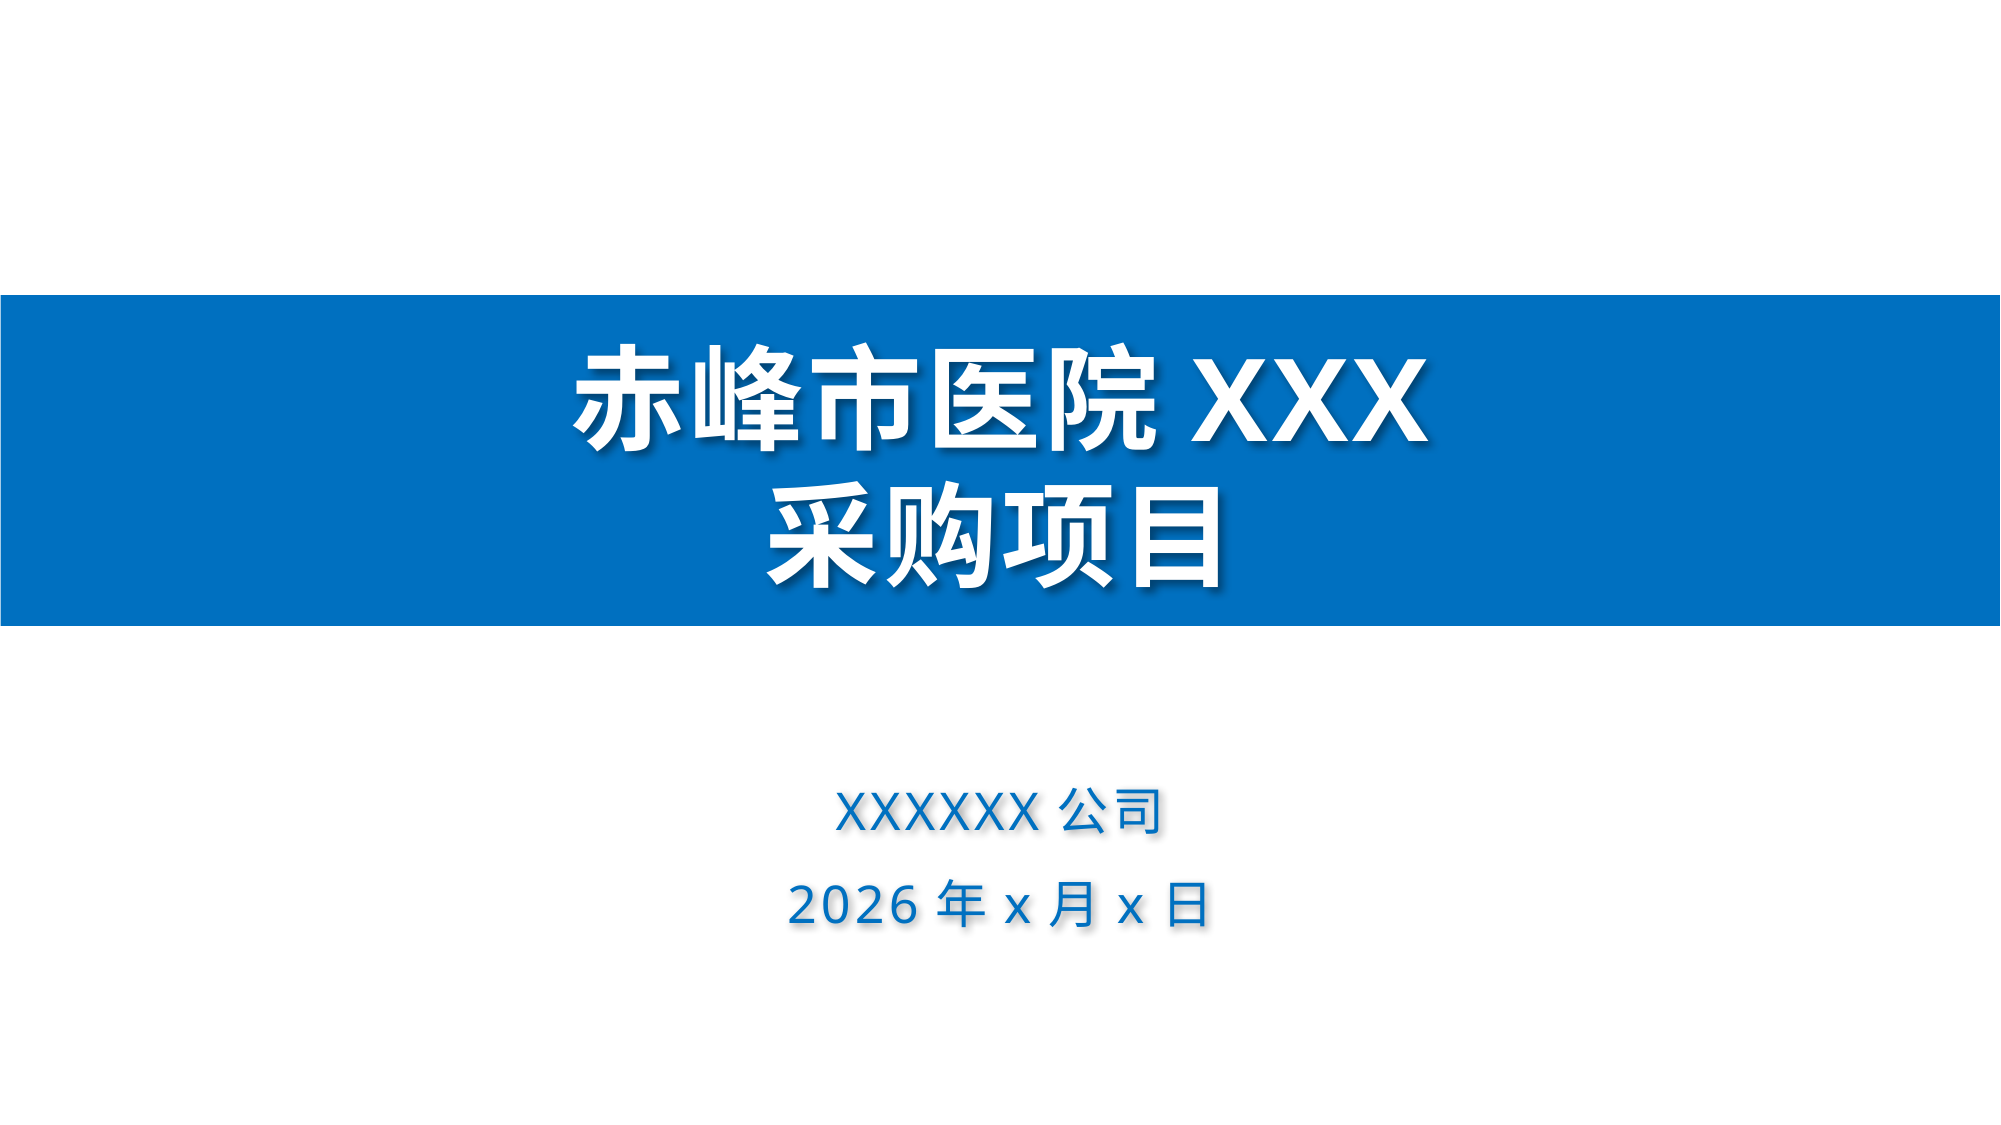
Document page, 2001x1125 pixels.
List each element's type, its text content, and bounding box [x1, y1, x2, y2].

text_box [0, 295, 35, 626]
text_box [1974, 295, 2000, 626]
text_box 赤峰市医院XXX 采购项目 [32, 296, 1967, 654]
text_box XXXXXX公司 2026年x月x日 [503, 739, 1496, 942]
